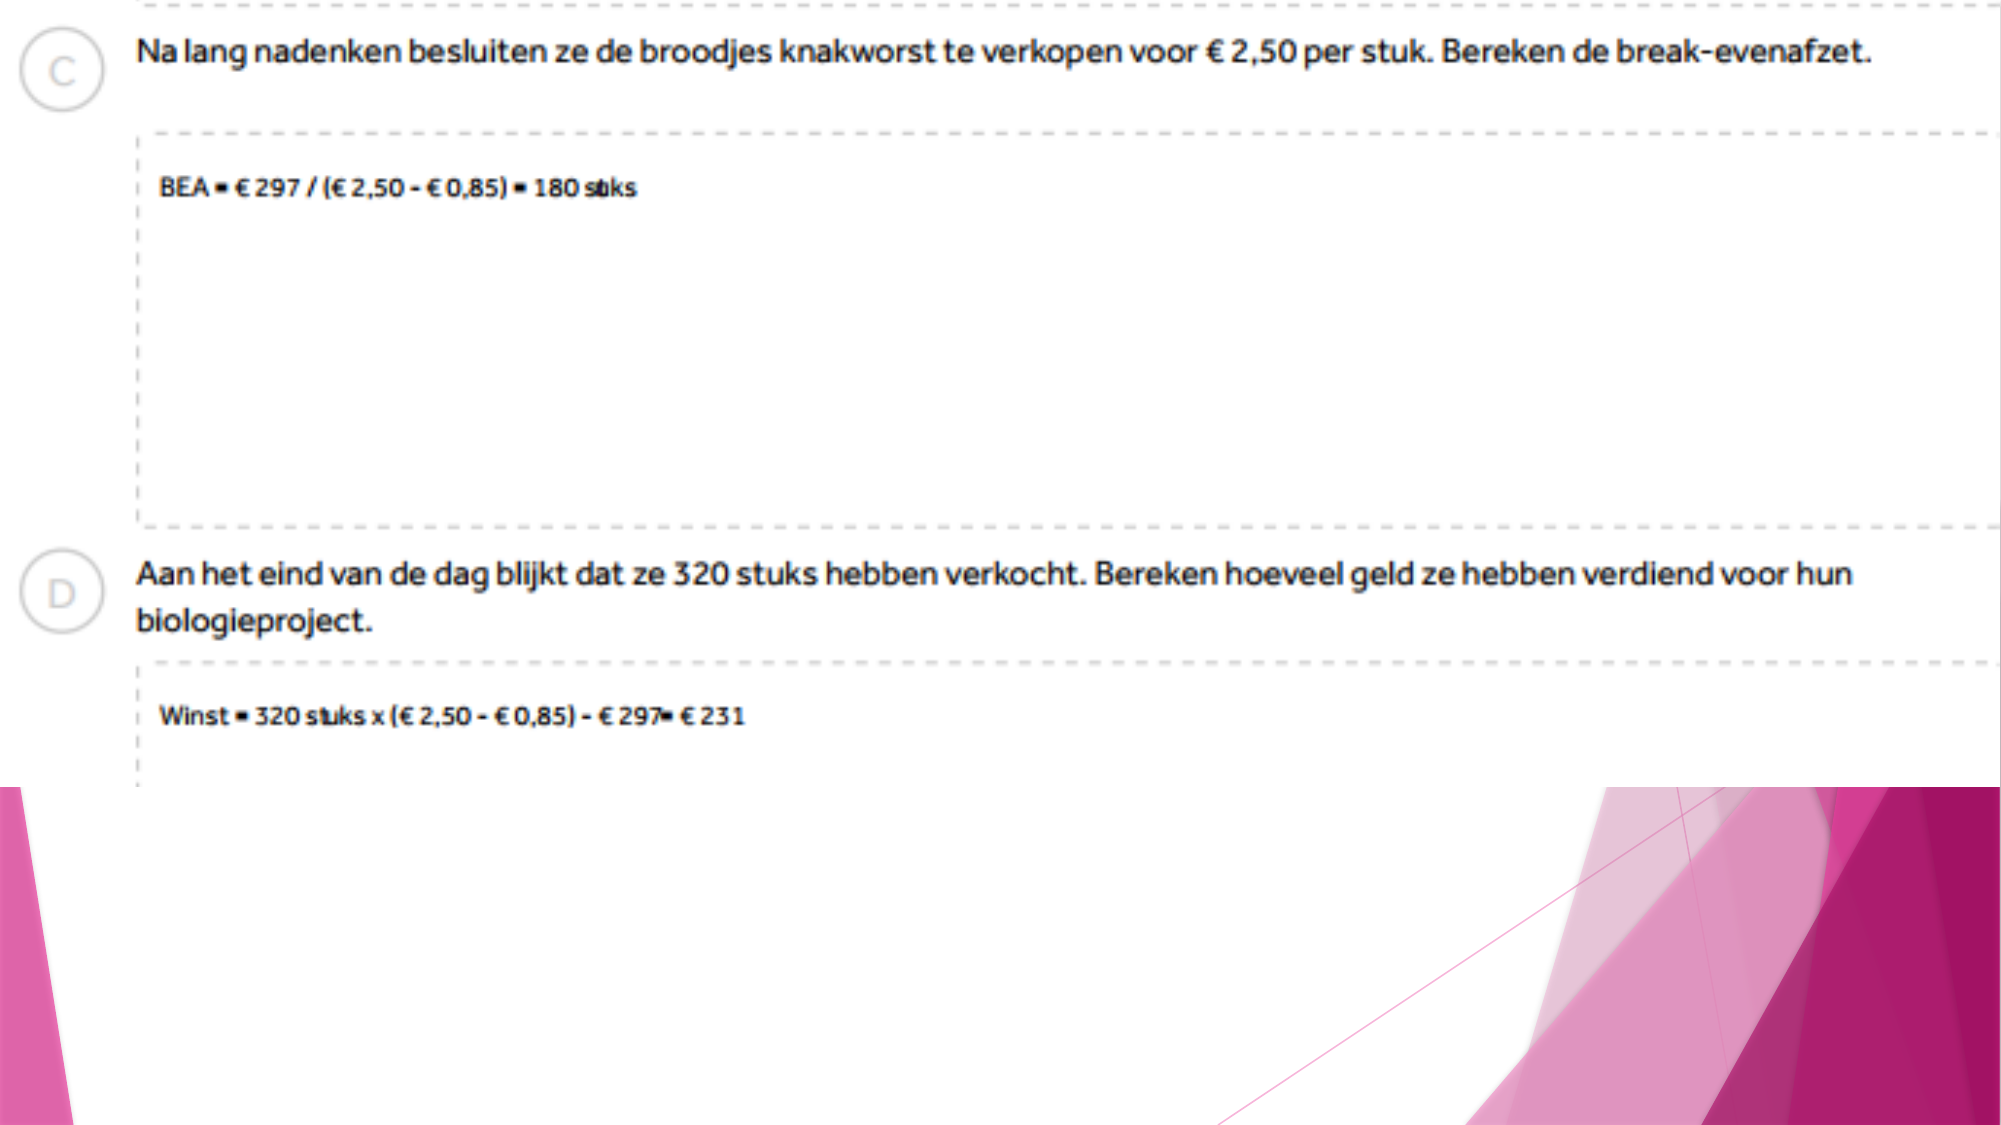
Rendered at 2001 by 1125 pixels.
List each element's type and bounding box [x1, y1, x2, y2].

picture [0, 0, 2000, 788]
